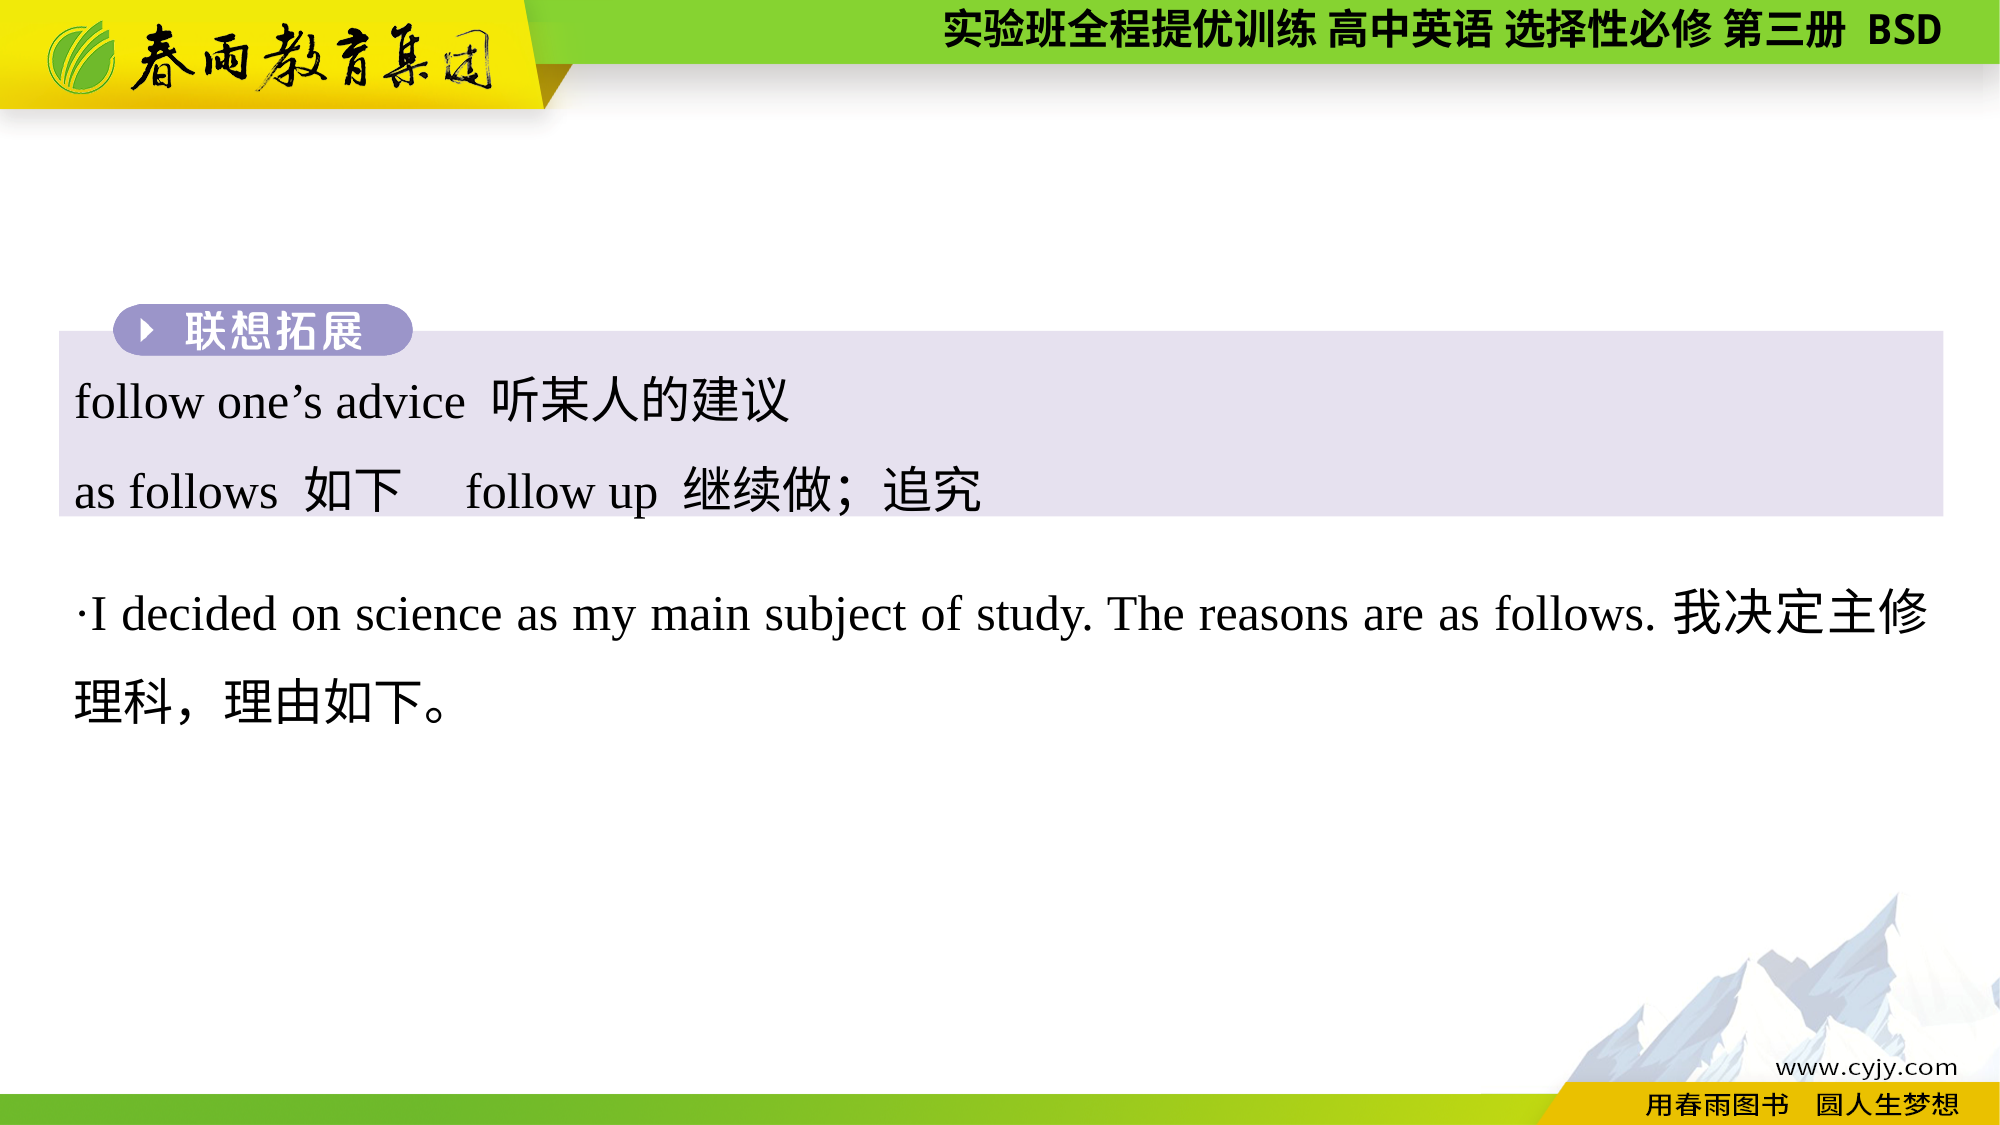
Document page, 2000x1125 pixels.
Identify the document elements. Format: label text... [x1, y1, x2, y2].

text_box ·I decided on science as my main subject of study. The reasons are as follows.我决定主修理科，理由如下。 [59, 542, 1944, 738]
picture [0, 0, 2000, 1125]
list follow one’s advice 听某人的建议 as follows 如下 follow up 继续做；追究 [59, 330, 1944, 517]
